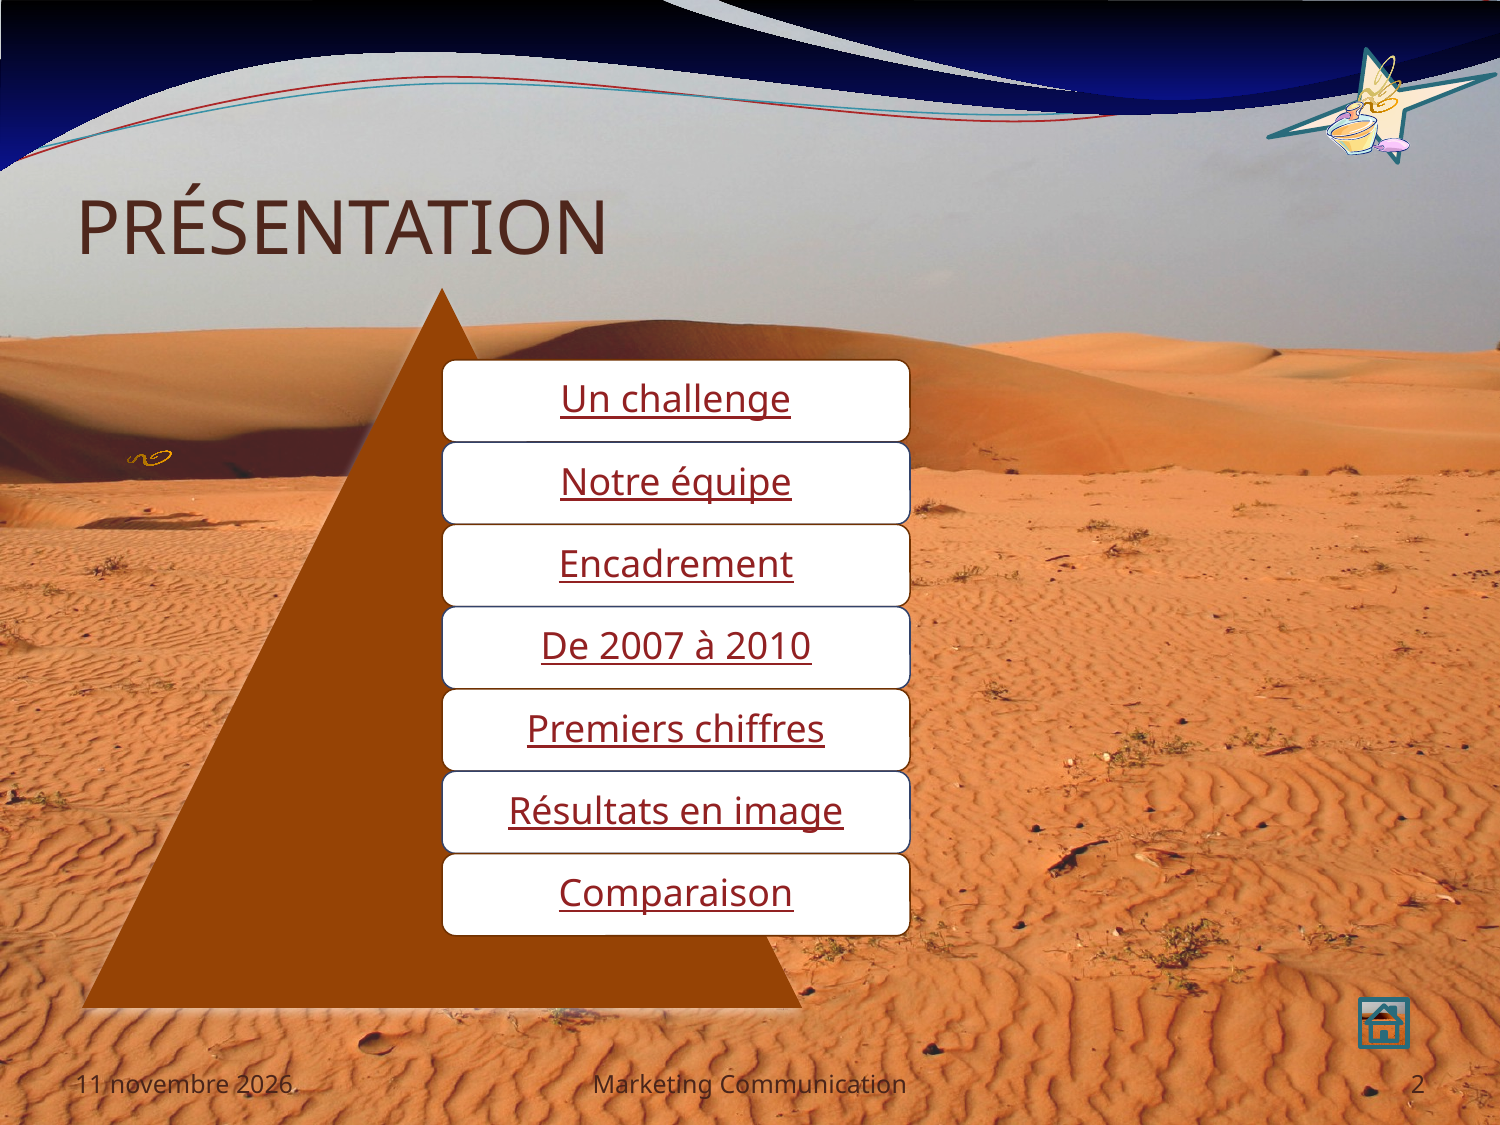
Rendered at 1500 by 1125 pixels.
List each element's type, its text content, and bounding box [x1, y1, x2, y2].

title Présentation [75, 82, 1425, 270]
table_header 2009 [71, 283, 1441, 1025]
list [81, 287, 1433, 1009]
picture [1400, 1020, 1405, 1042]
footer Marketing Communication [474, 1042, 1025, 1103]
picture [1373, 1025, 1395, 1038]
slide_number avril 11 [75, 1042, 425, 1103]
picture [1362, 1020, 1368, 1042]
slide_number 2 [1299, 1042, 1425, 1103]
